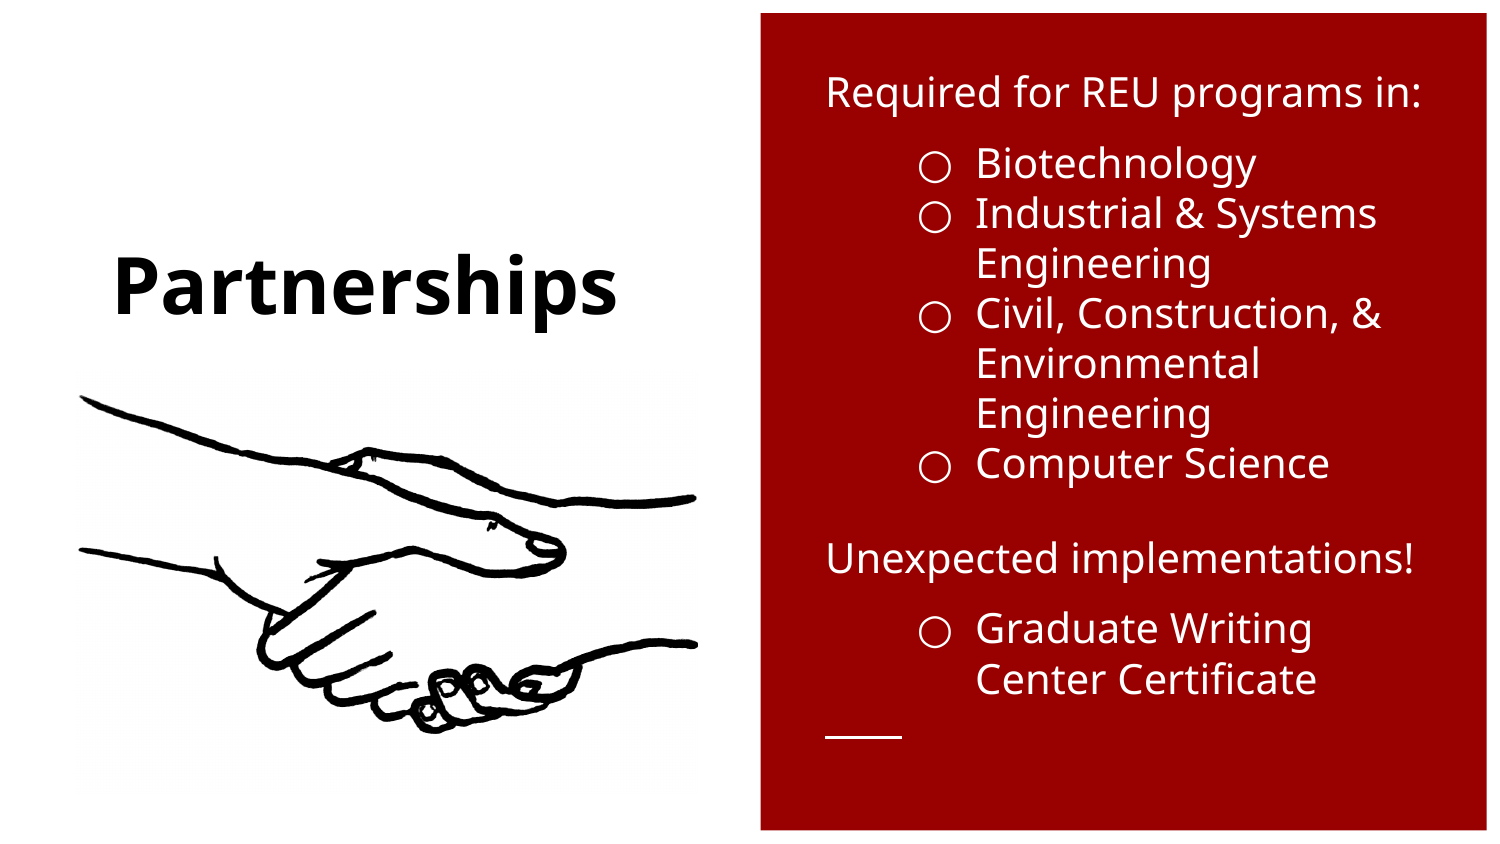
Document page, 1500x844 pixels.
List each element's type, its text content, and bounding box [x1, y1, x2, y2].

list Required for REU programs in: Biotechnology Industrial & Systems Engineering Civil, Construction, & Environmental Engineering Computer Science Unexpected implementations! Graduate Writing Center Certificate [810, 81, 1440, 688]
picture [74, 370, 698, 794]
title Partnerships [43, 93, 708, 346]
